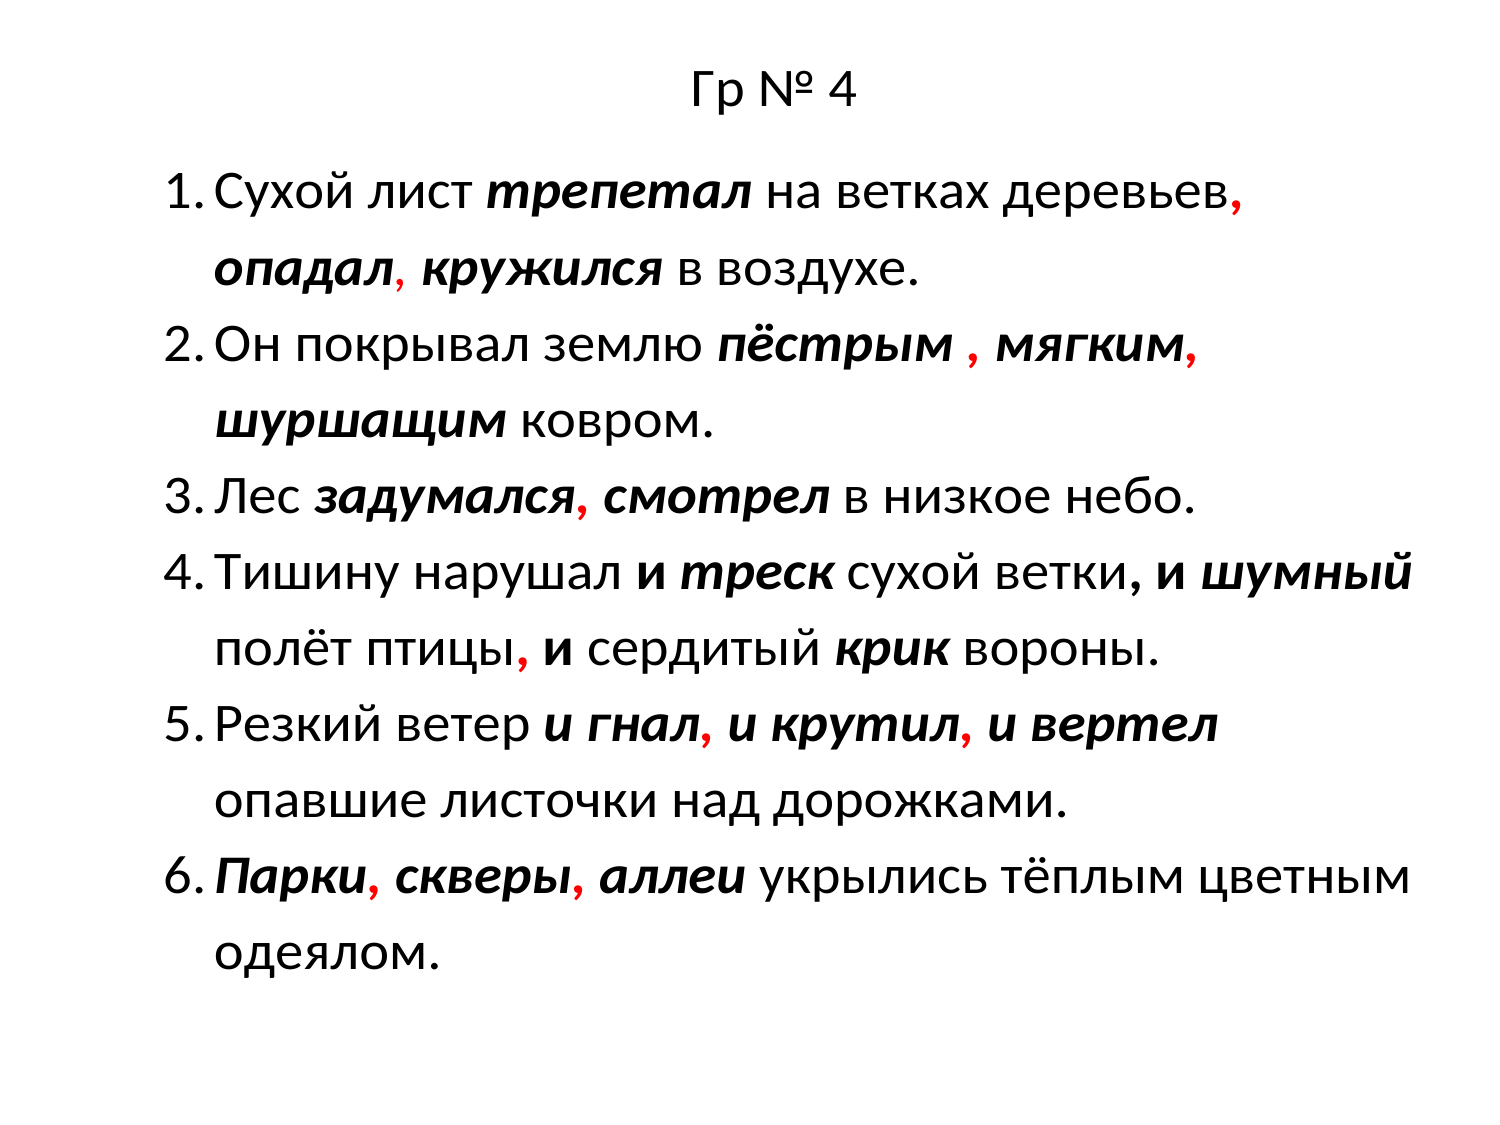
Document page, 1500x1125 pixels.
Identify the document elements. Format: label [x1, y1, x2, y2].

picture [111, 54, 1436, 1024]
